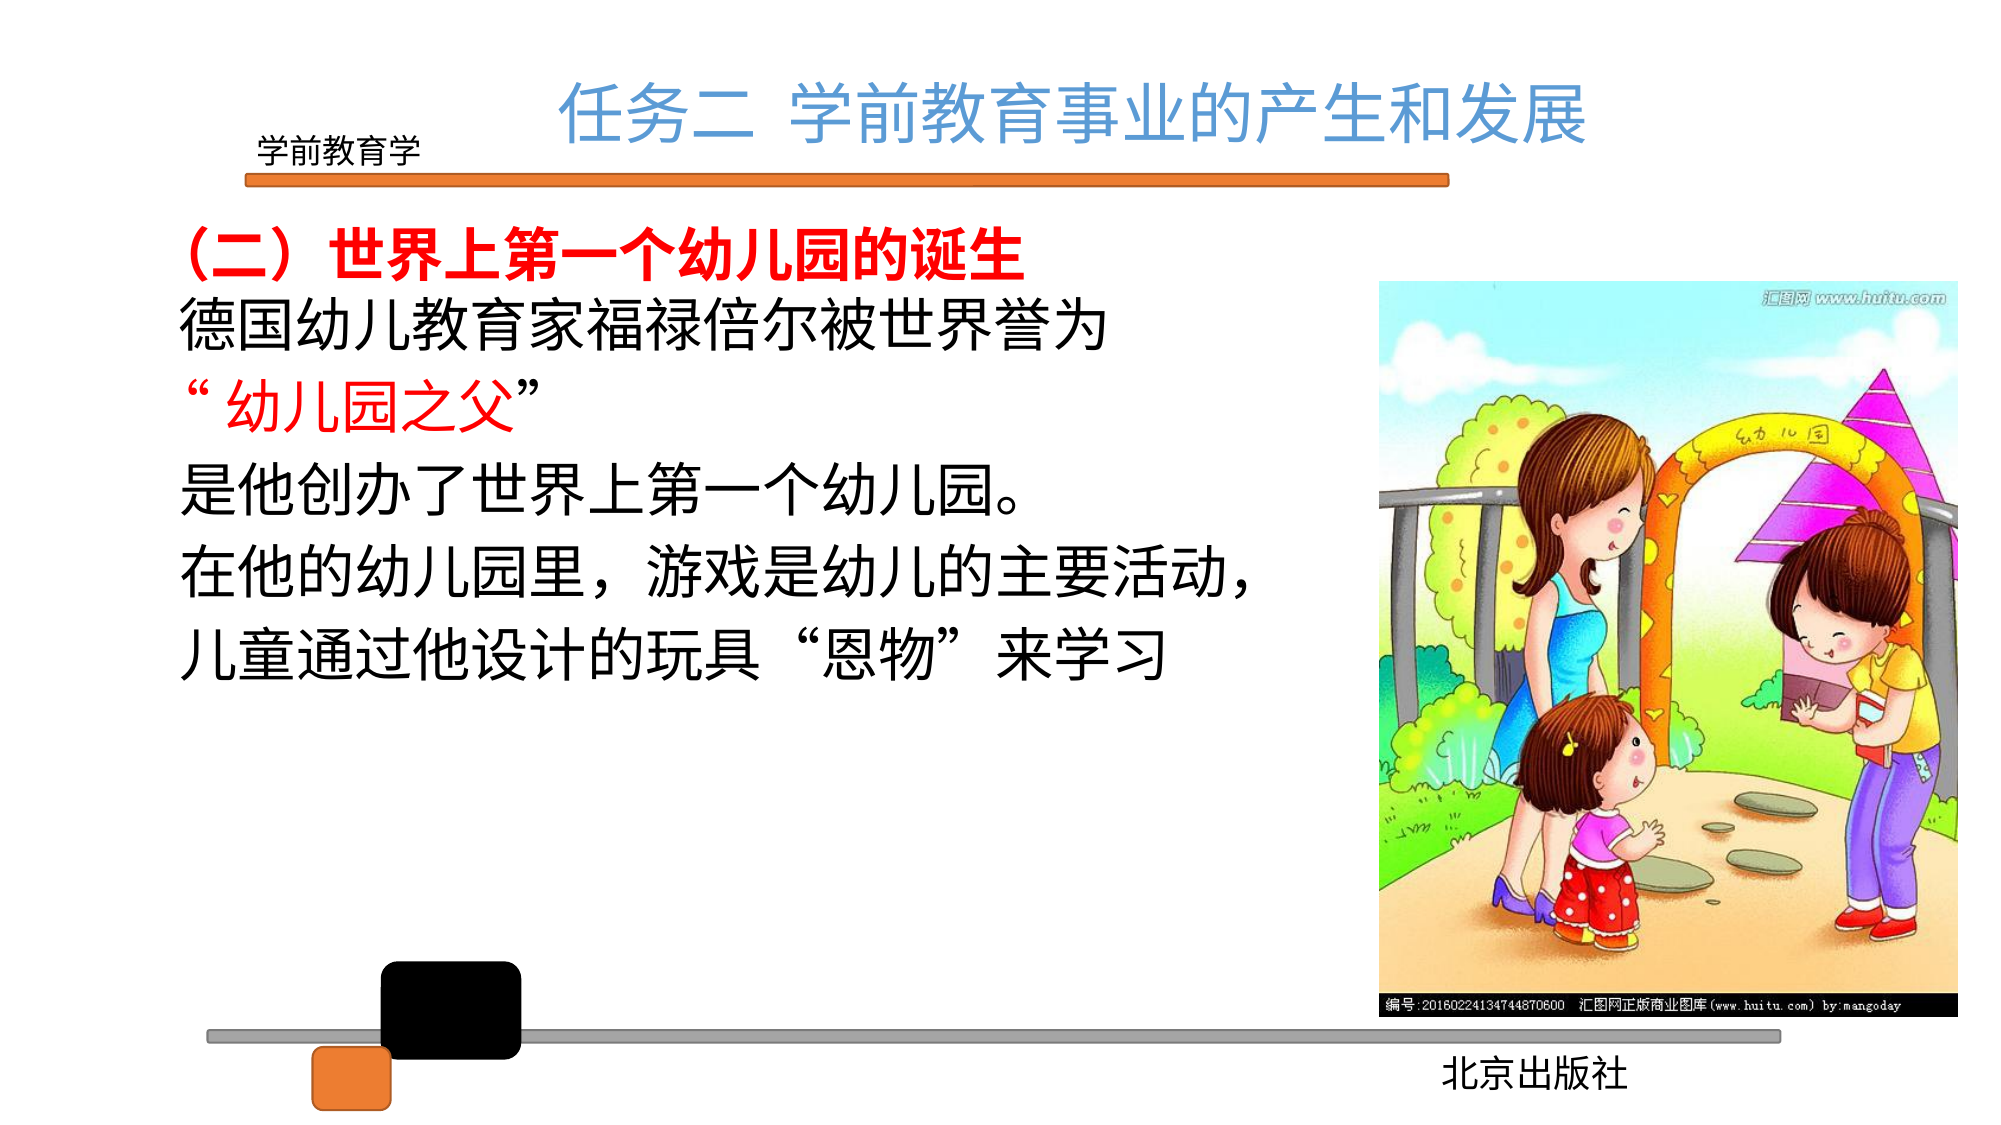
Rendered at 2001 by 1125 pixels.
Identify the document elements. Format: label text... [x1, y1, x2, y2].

text_box 任务二 学前教育事业的产生和发展 [542, 64, 1638, 160]
text_box （二）世界上第一个幼儿园的诞生 德国幼儿教育家福禄倍尔被世界誉为 “幼儿园之父” 是他创办了世界上第一个幼儿园。 在他的幼儿园里，游戏是幼儿的主要活动， 儿童通过他设计的玩具“恩物”来学习 [137, 210, 1903, 696]
picture [1379, 281, 1958, 1017]
